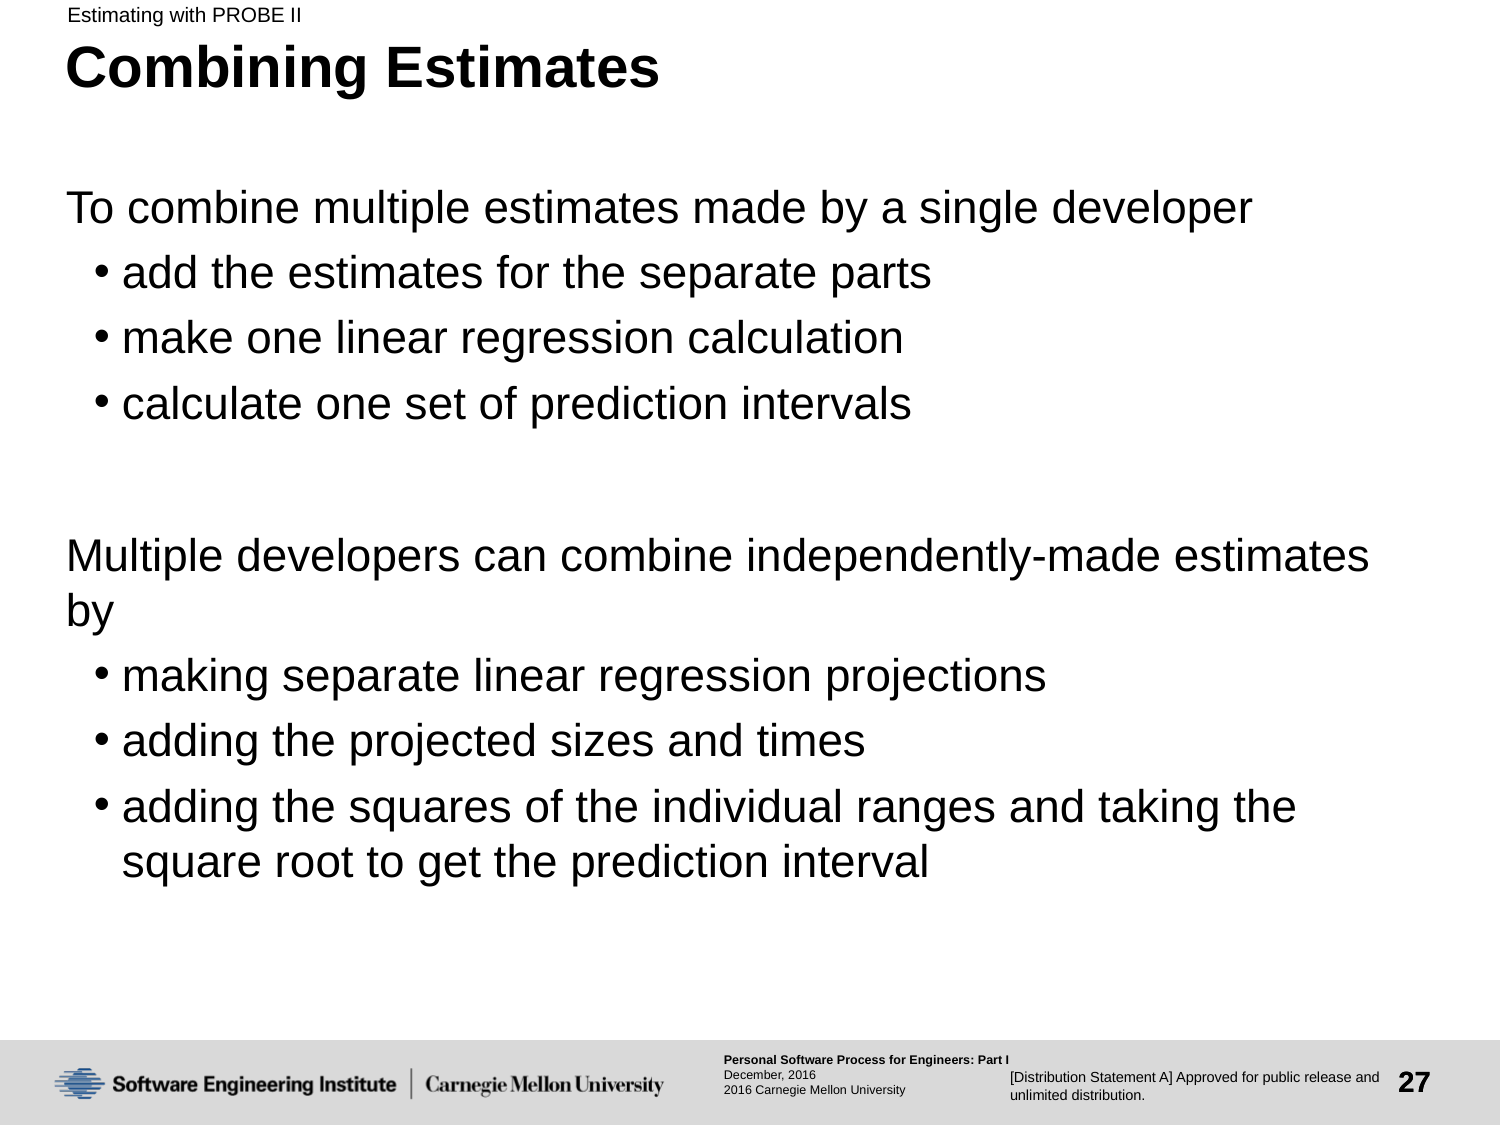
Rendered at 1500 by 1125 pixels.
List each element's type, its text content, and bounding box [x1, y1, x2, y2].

title Combining Estimates [65, 37, 1313, 148]
list To combine multiple estimates made by a single developer add the estimates for the separate parts make one linear regression calculation calculate one set of prediction intervals Multiple developers can combine independently-made estimates by making separate linear regression projections adding the projected sizes and times adding the squares of the individual ranges and taking the square root to get the prediction interval [65, 177, 1431, 1000]
picture [46, 1061, 673, 1104]
text_box Estimating with PROBE II [67, 1, 752, 27]
